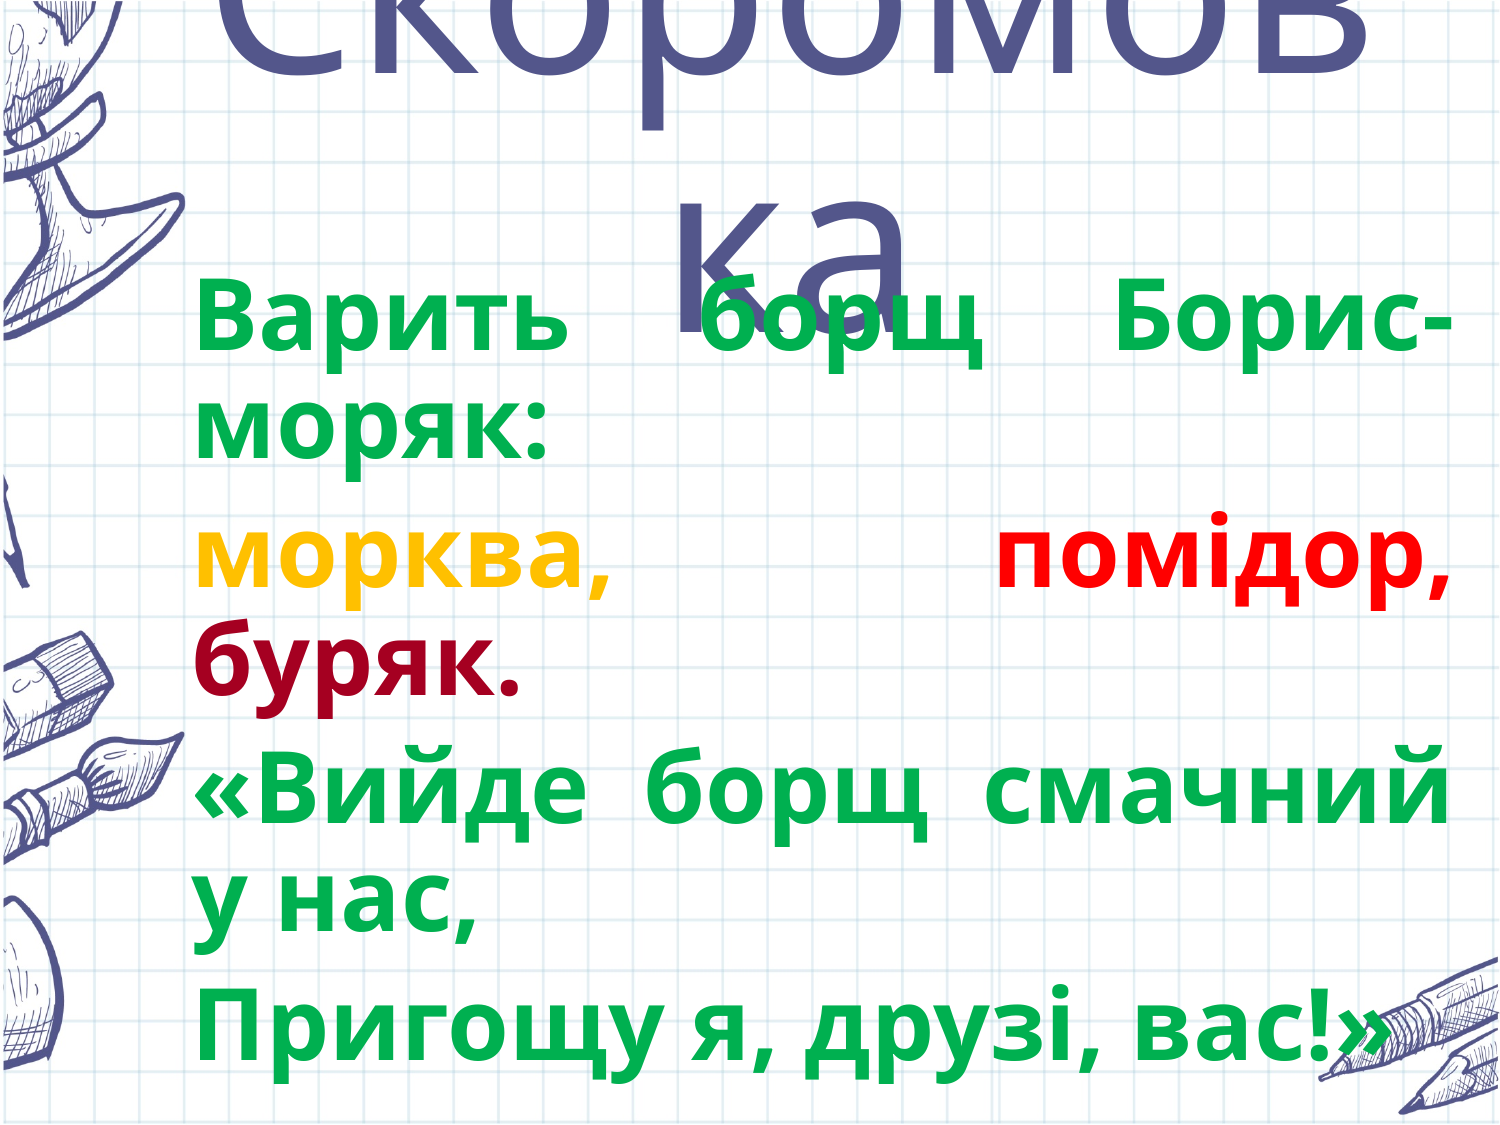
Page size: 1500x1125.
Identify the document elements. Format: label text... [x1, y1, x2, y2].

picture [0, 0, 1500, 1125]
list Варить борщ Борис-моряк: морква, помідор, буряк. «Вийде борщ смачний у нас, Пригощу я, друзі, вас!» [176, 256, 1471, 971]
title Скоромовка [143, 16, 1438, 234]
